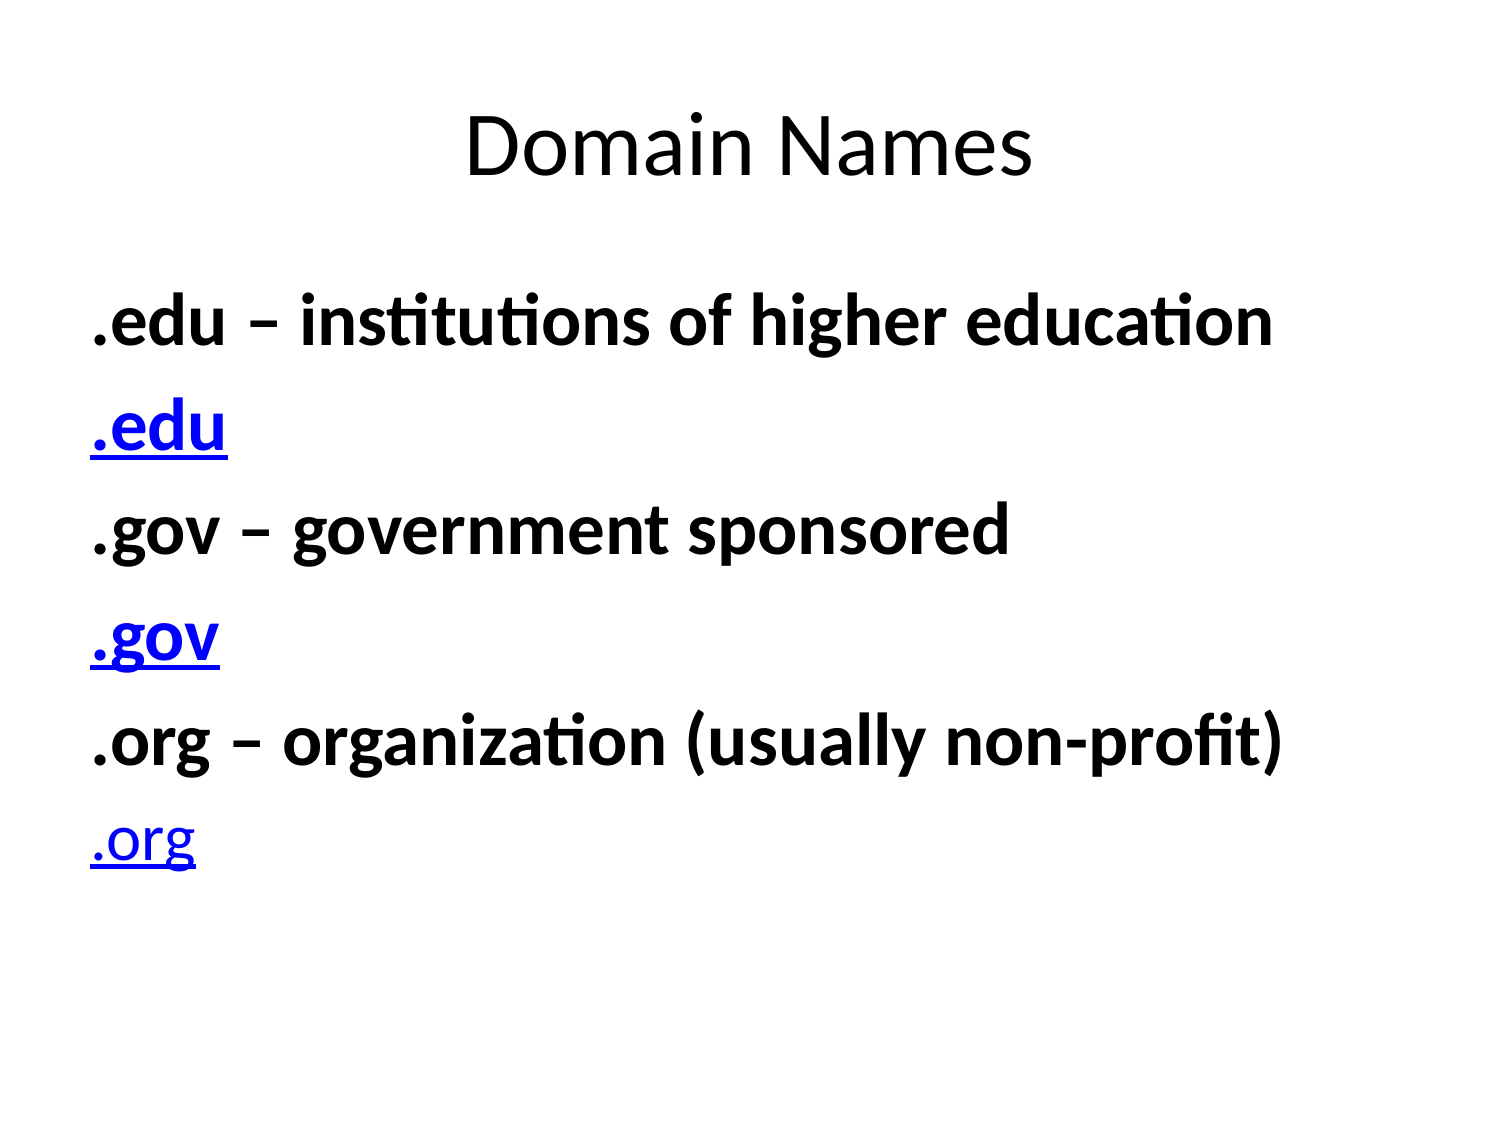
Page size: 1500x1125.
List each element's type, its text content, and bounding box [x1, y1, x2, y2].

list .edu – institutions of higher education .edu .gov – government sponsored .gov .org – organization (usually non-profit) .org [75, 262, 1425, 1005]
title Domain Names [75, 45, 1425, 233]
